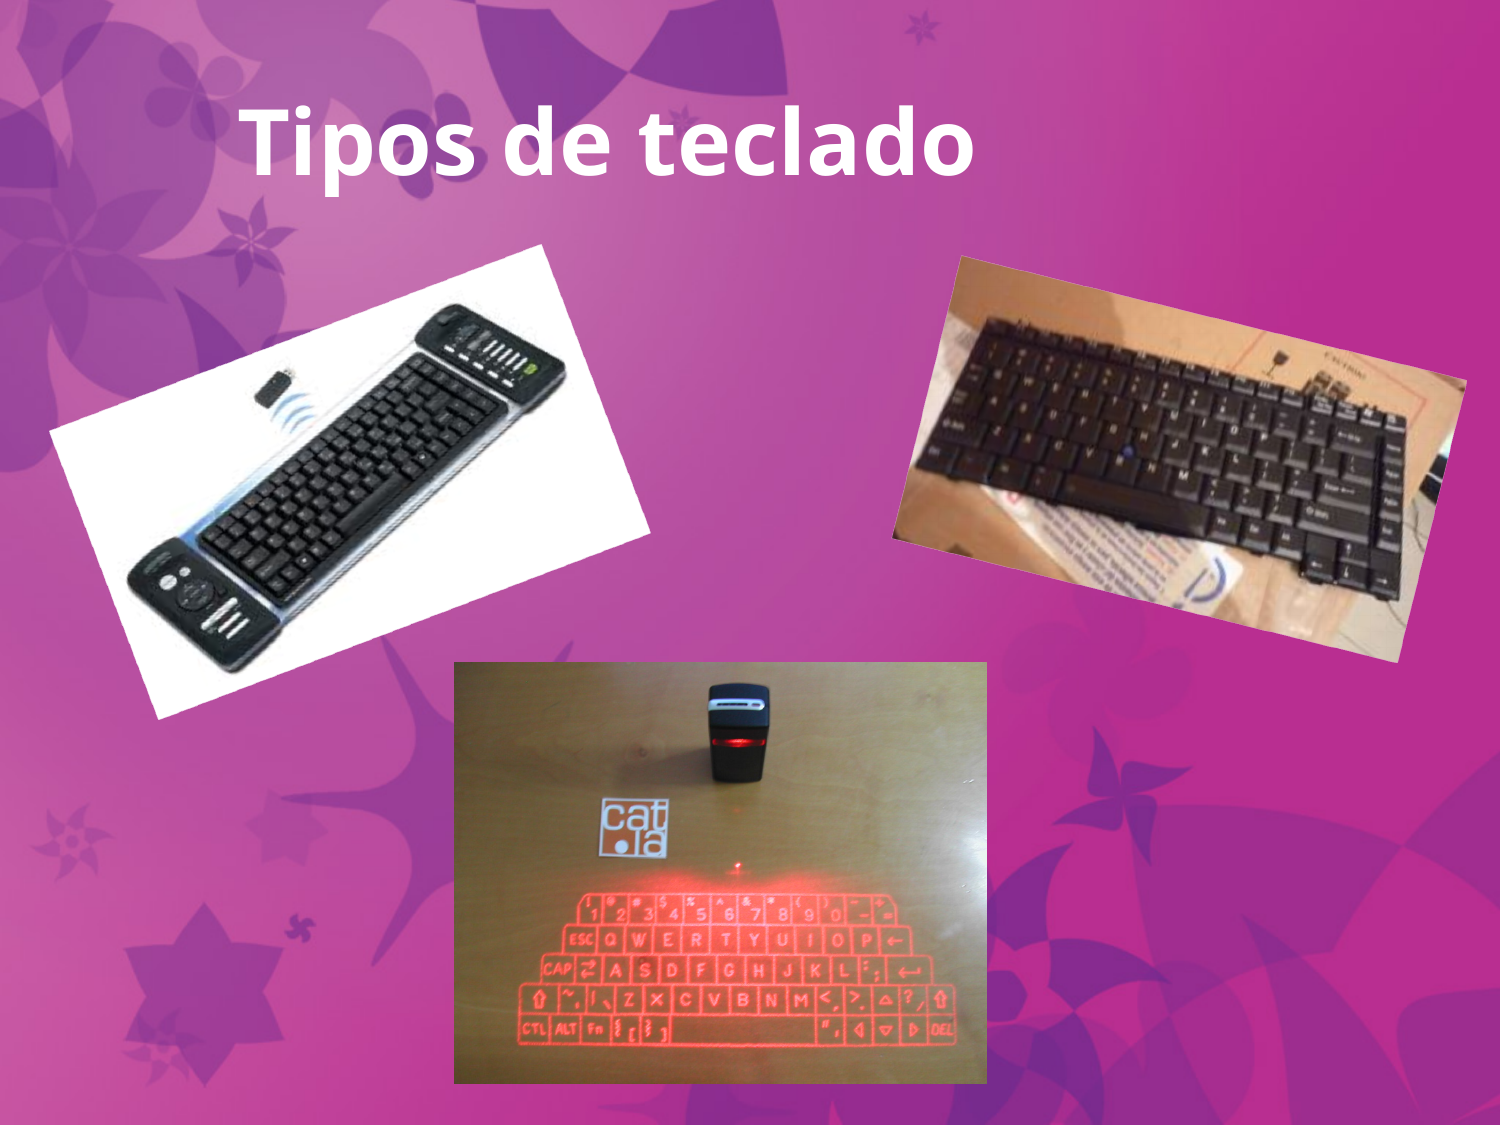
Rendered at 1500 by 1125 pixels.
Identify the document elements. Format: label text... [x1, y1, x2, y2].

picture [0, 0, 1500, 1125]
title Tipos de teclado [75, 45, 1140, 233]
